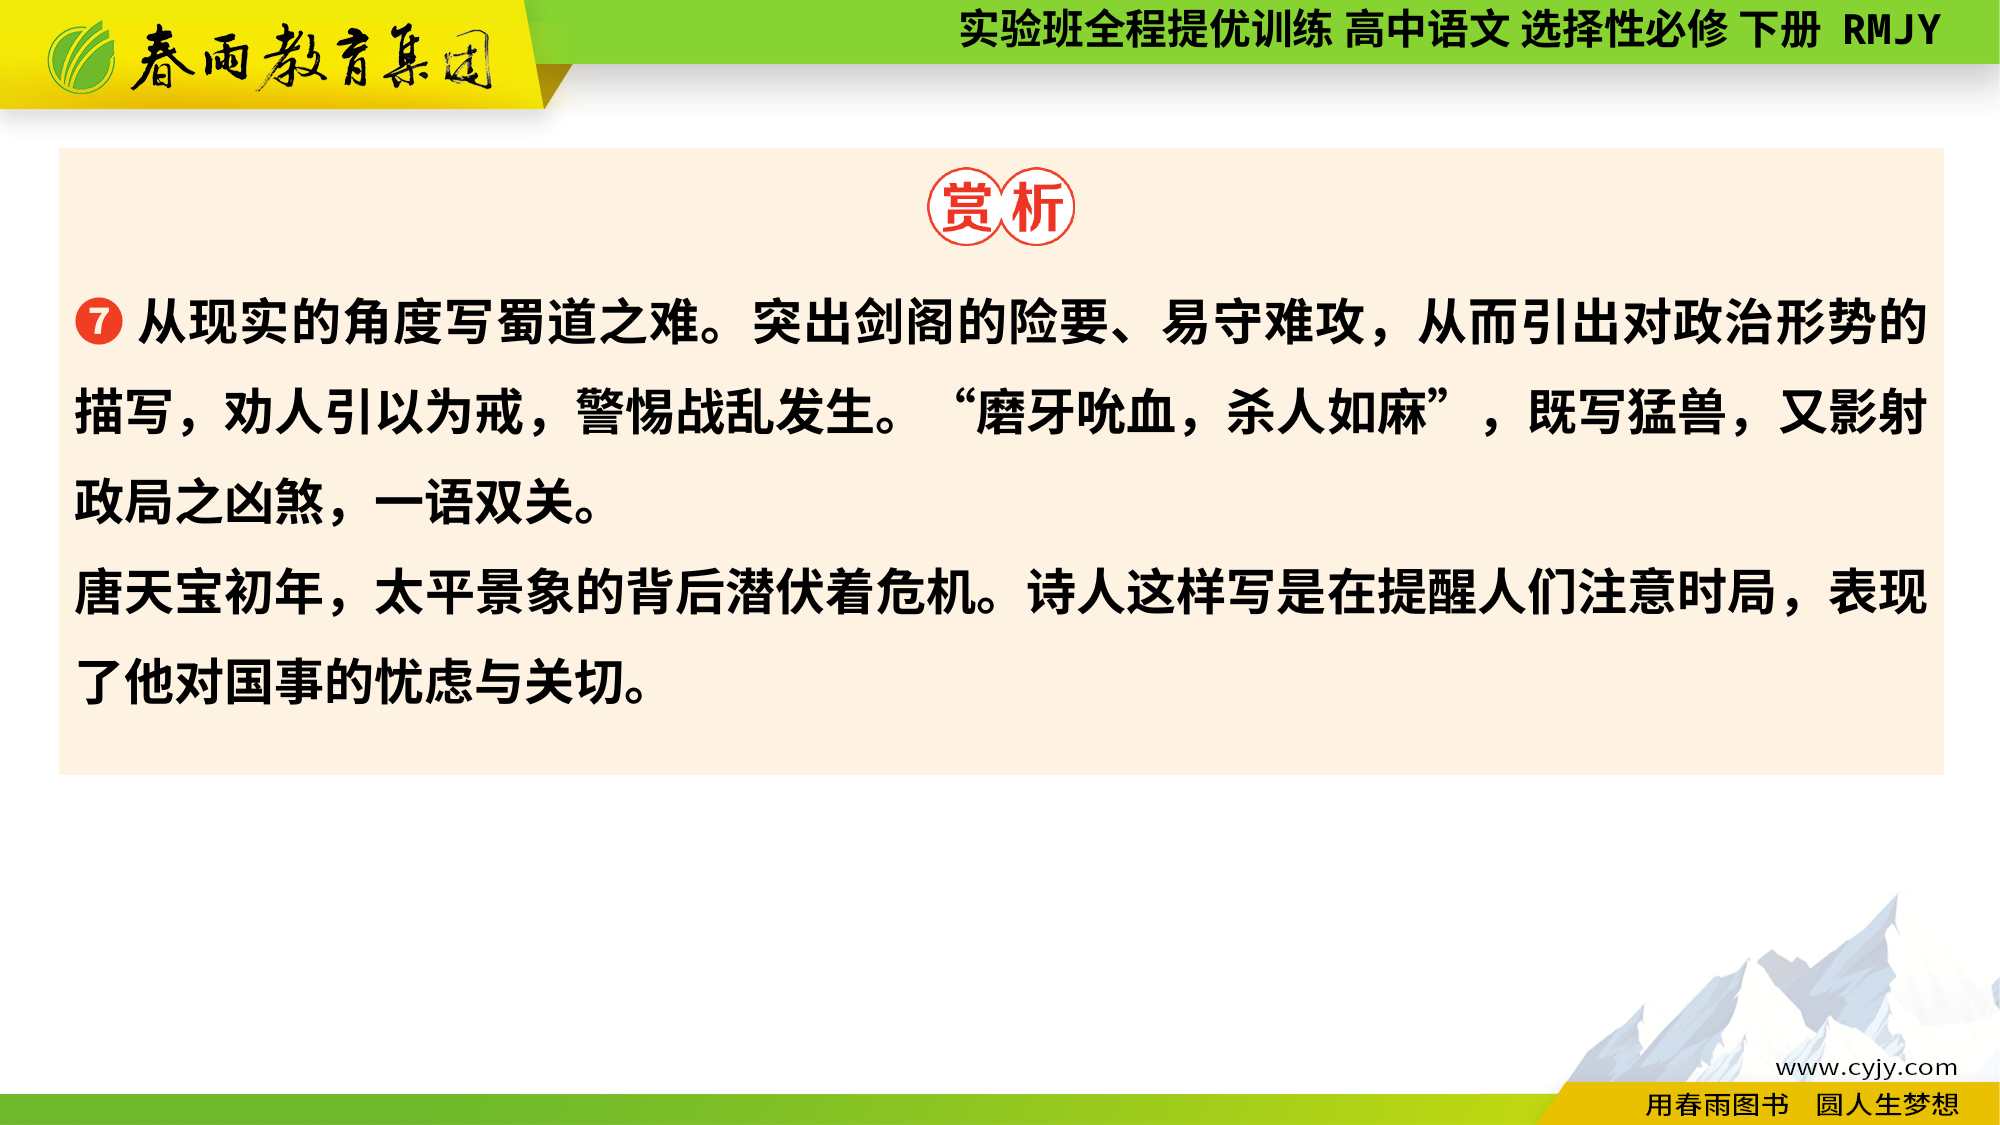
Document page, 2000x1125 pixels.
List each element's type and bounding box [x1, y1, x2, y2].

text_box [58, 148, 1944, 776]
picture [0, 0, 2000, 1125]
